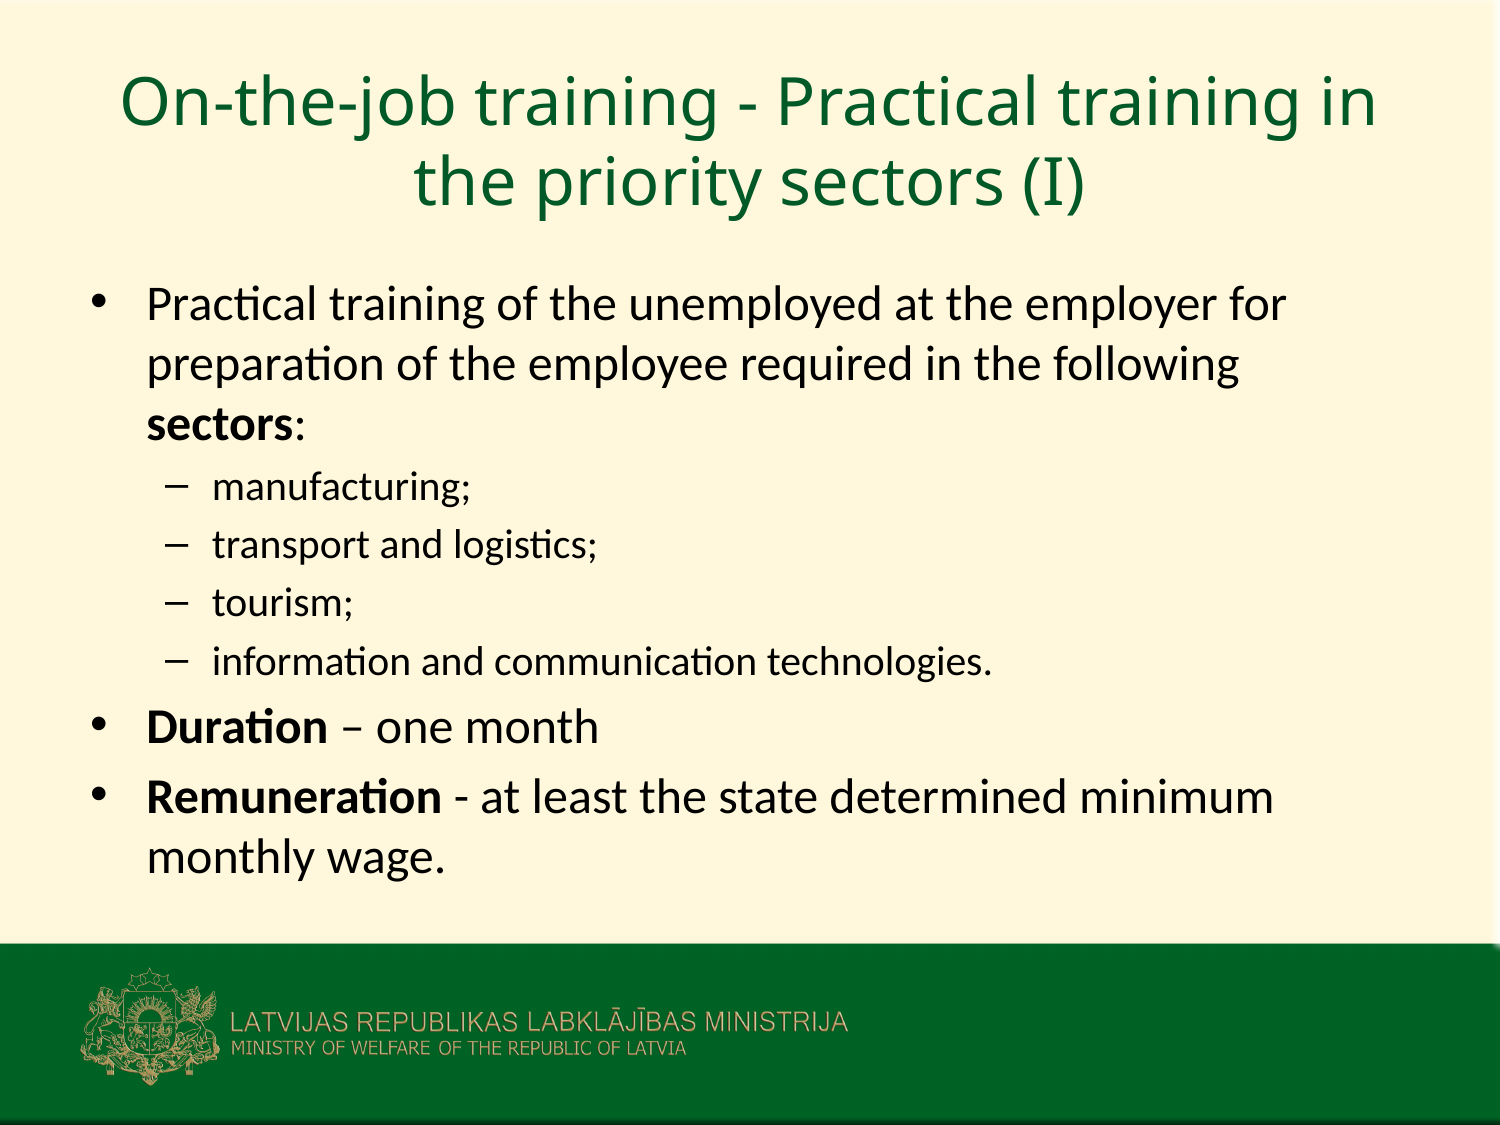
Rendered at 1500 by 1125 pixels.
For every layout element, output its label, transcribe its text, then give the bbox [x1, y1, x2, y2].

list Practical training of the unemployed at the employer for preparation of the employee required in the following sectors: manufacturing; transport and logistics; tourism; information and communication technologies. Duration – one month Remuneration - at least the state determined minimum monthly wage. [74, 262, 1426, 1006]
title On-the-job training - Practical training in the priority sectors (I) [74, 44, 1426, 233]
picture [0, 0, 1500, 1125]
